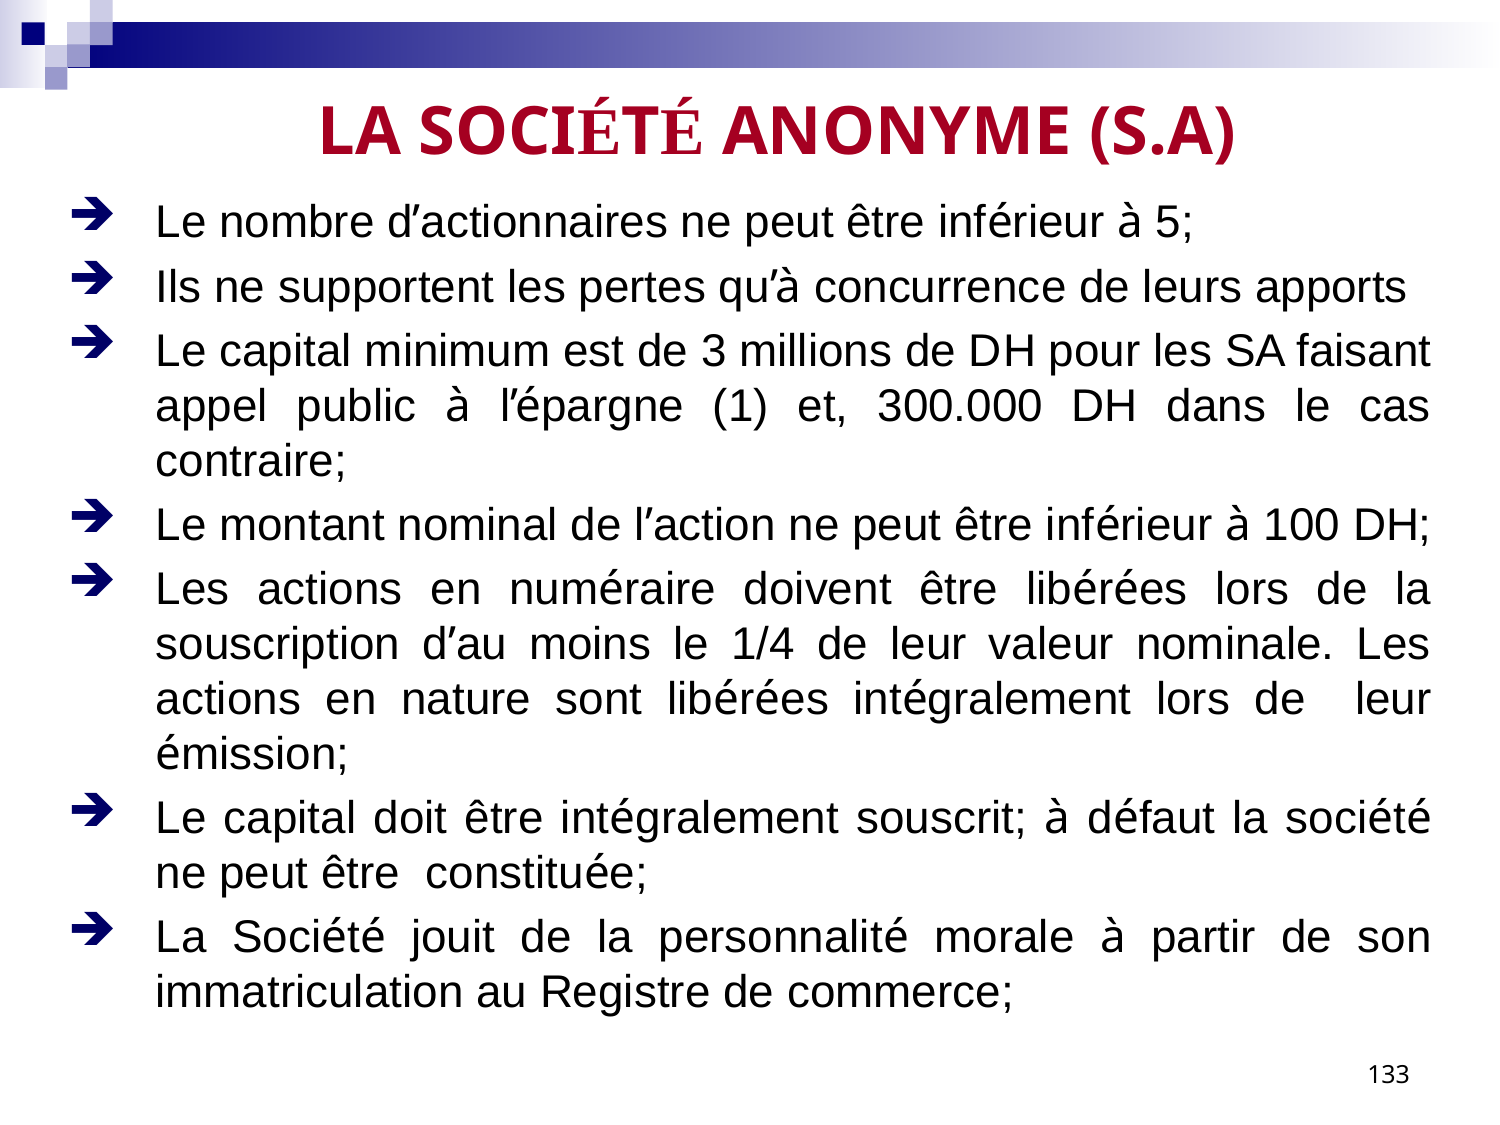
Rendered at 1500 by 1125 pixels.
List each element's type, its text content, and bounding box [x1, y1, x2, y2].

list Le nombre d’actionnaires ne peut être inférieur à 5; Ils ne supportent les pertes qu’à concurrence de leurs apports Le capital minimum est de 3 millions de DH pour les SA faisant appel public à l’épargne (1) et, 300.000 DH dans le cas contraire; Le montant nominal de l’action ne peut être inférieur à 100 DH; Les actions en numéraire doivent être libérées lors de la souscription d’au moins le 1/4 de leur valeur nominale. Les actions en nature sont libérées intégralement lors de leur émission; Le capital doit être intégralement souscrit; à défaut la société ne peut être constituée; La Société jouit de la personnalité morale à partir de son immatriculation au Registre de commerce; [53, 184, 1447, 1073]
title LA SOCIÉTÉ ANONYME (S.A) [148, 90, 1424, 166]
slide_number 133 [1074, 1073, 1425, 1100]
